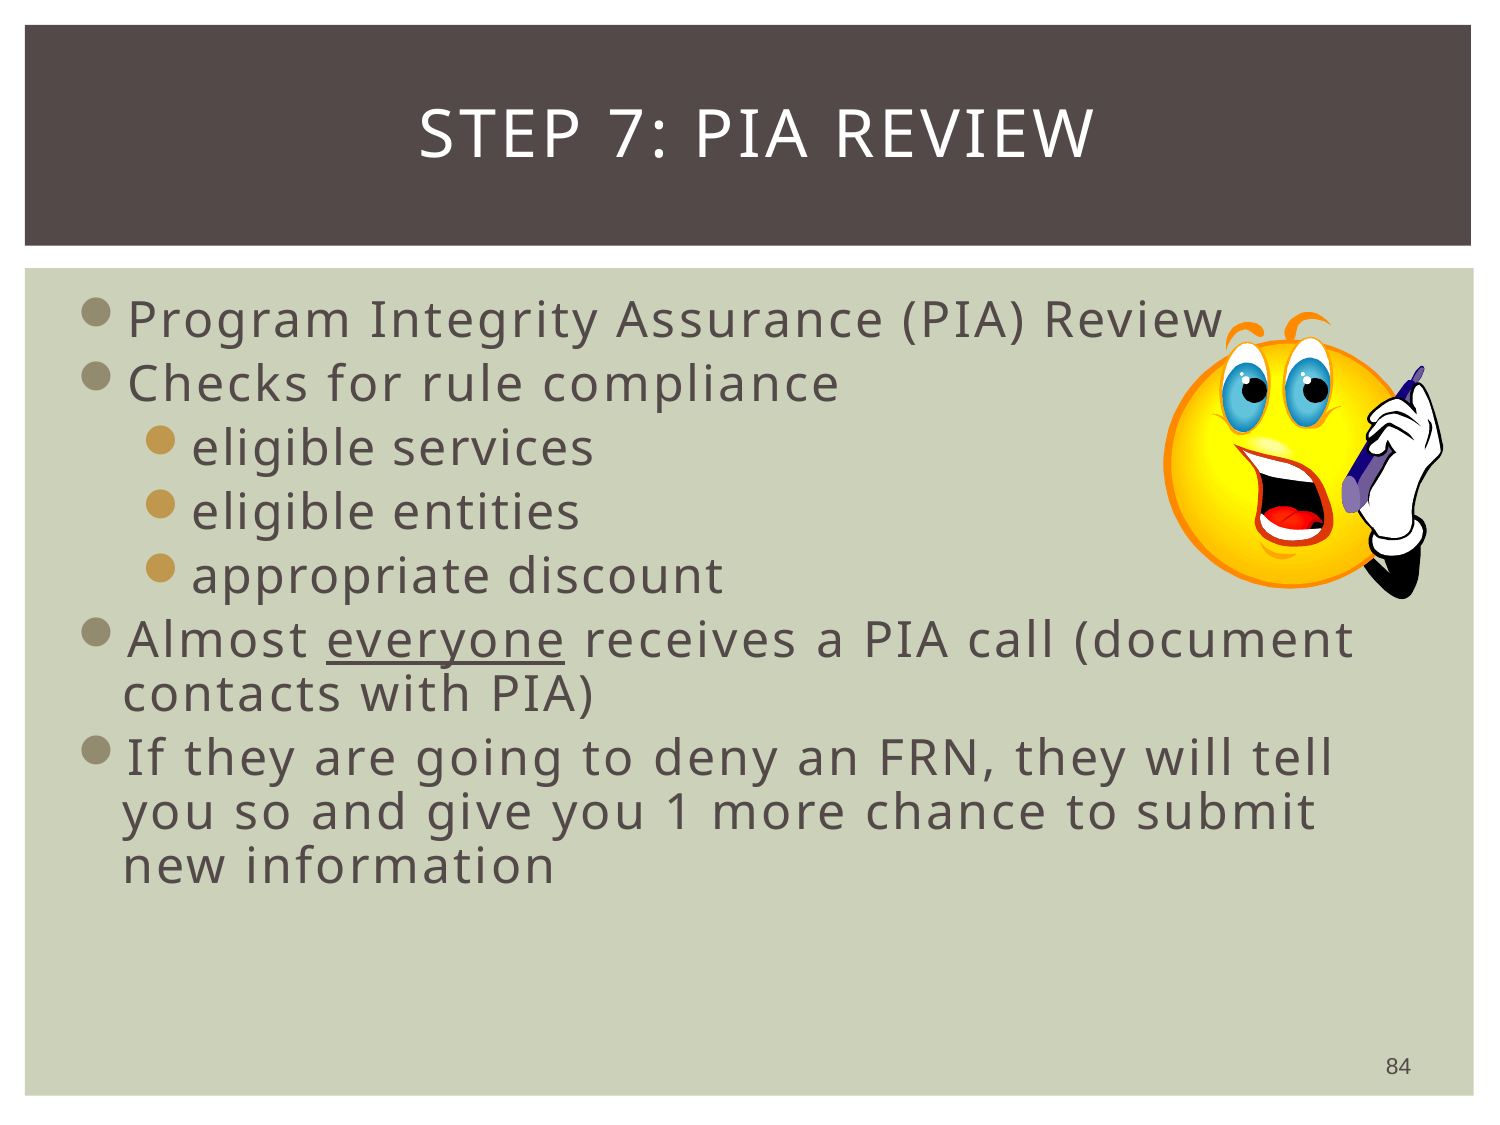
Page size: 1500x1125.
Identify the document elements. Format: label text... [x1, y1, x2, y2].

title Step 7: PIA Review [75, 24, 1439, 238]
slide_number 84 [1349, 1041, 1448, 1089]
picture [1162, 310, 1445, 601]
list Program Integrity Assurance (PIA) Review Checks for rule compliance eligible services eligible entities appropriate discount Almost everyone receives a PIA call (document contacts with PIA) If they are going to deny an FRN, they will tell you so and give you 1 more chance to submit new information [62, 287, 1425, 936]
